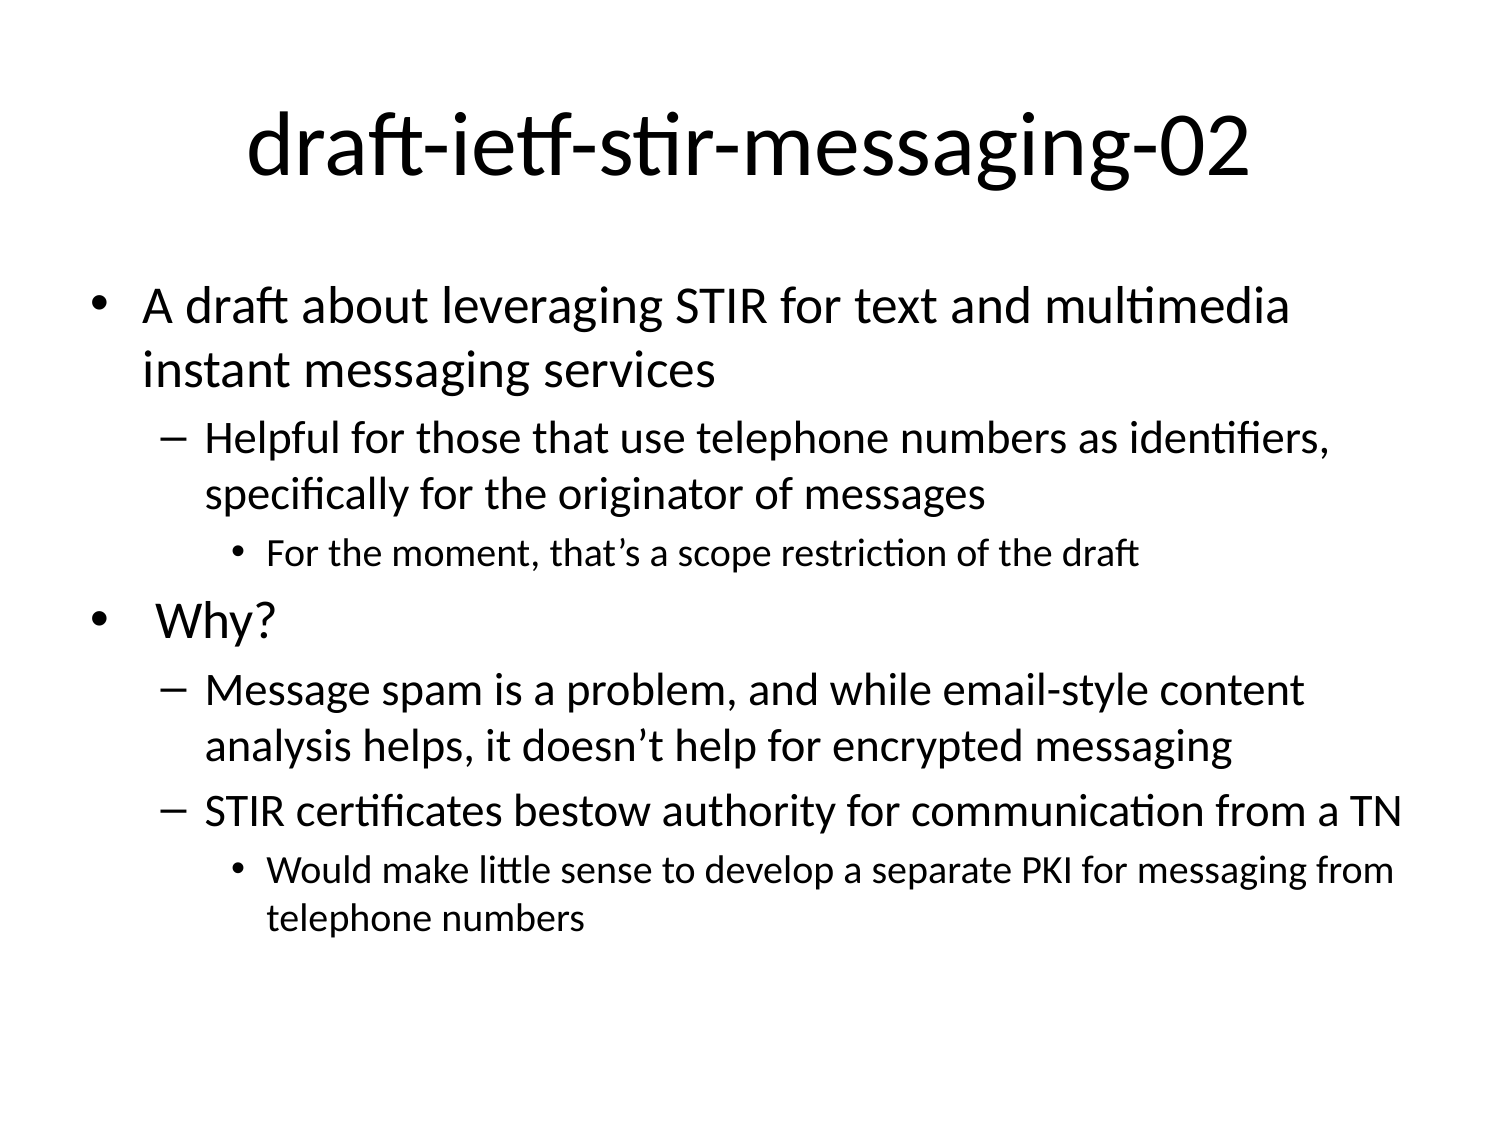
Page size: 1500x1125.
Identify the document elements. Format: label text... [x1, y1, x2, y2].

list A draft about leveraging STIR for text and multimedia instant messaging services Helpful for those that use telephone numbers as identifiers, specifically for the originator of messages For the moment, that’s a scope restriction of the draft Why? Message spam is a problem, and while email-style content analysis helps, it doesn’t help for encrypted messaging STIR certificates bestow authority for communication from a TN Would make little sense to develop a separate PKI for messaging from telephone numbers [75, 262, 1425, 1005]
title draft-ietf-stir-messaging-02 [75, 45, 1425, 233]
